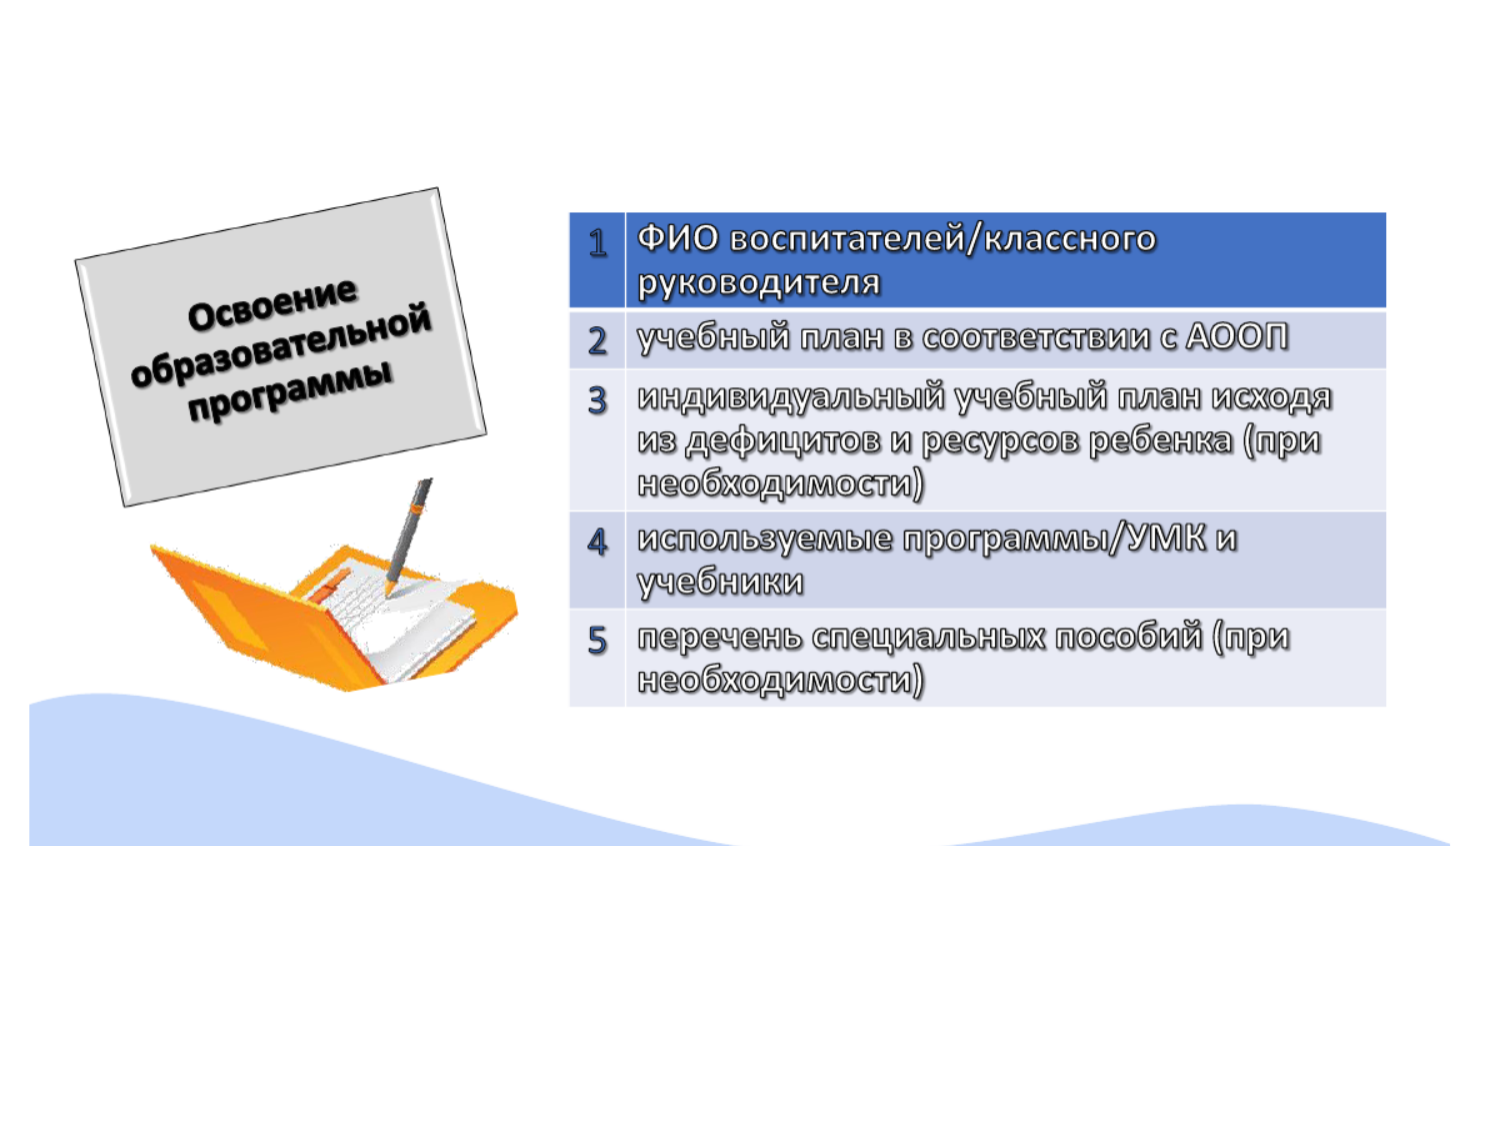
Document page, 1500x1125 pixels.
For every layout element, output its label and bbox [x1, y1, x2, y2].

list [29, 160, 1451, 846]
